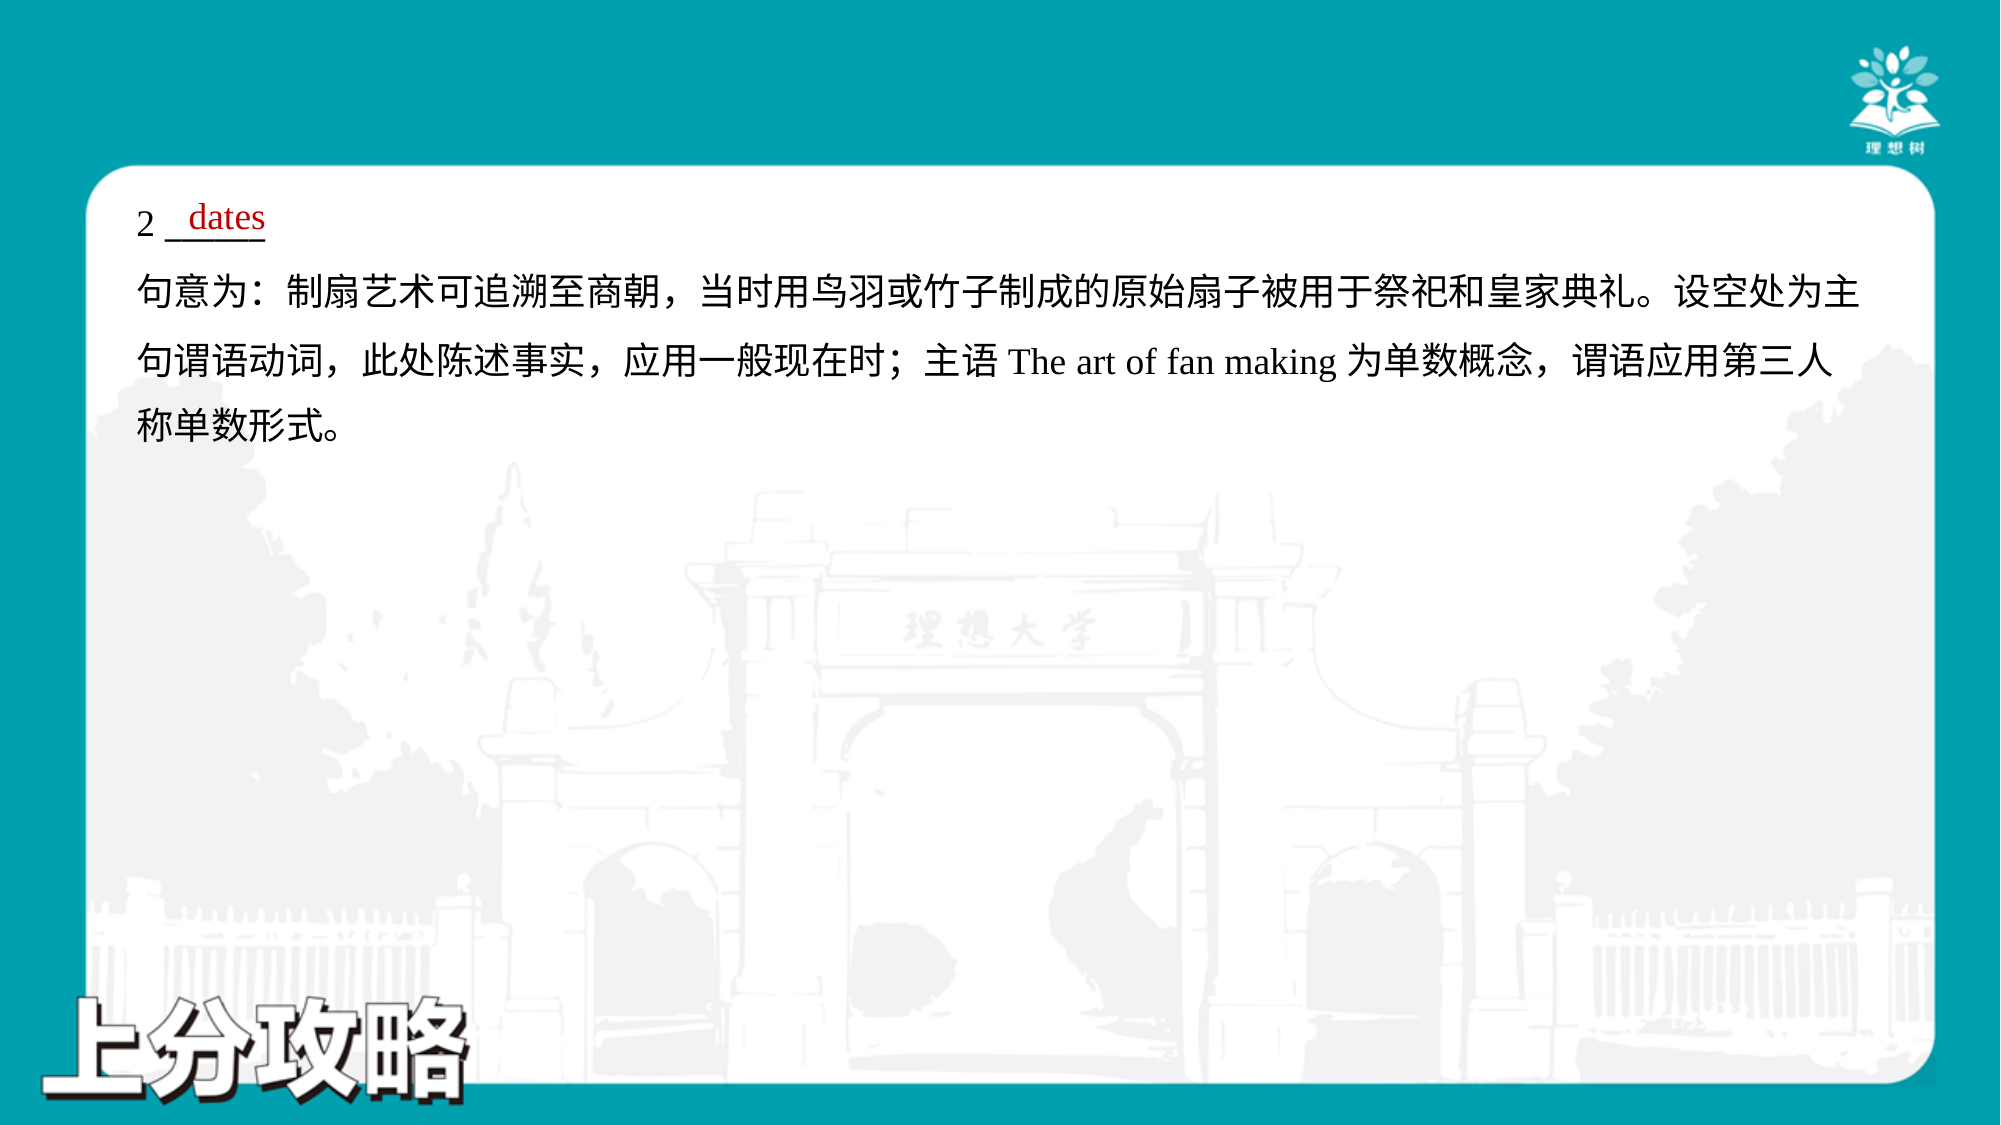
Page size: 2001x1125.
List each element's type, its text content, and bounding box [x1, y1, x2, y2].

text_box dates [174, 170, 280, 230]
text_box 2 ______ [136, 176, 1865, 237]
text_box 句意为：制扇艺术可追溯至商朝，当时用鸟羽或竹子制成的原始扇子被用于祭祀和皇家典礼。设空处为主 句谓语动词，此处陈述事实，应用一般现在时；主语The art of fan making为单数概念，谓语应用第三人 称单数形式。 [136, 244, 1865, 441]
picture [0, 0, 2000, 1125]
